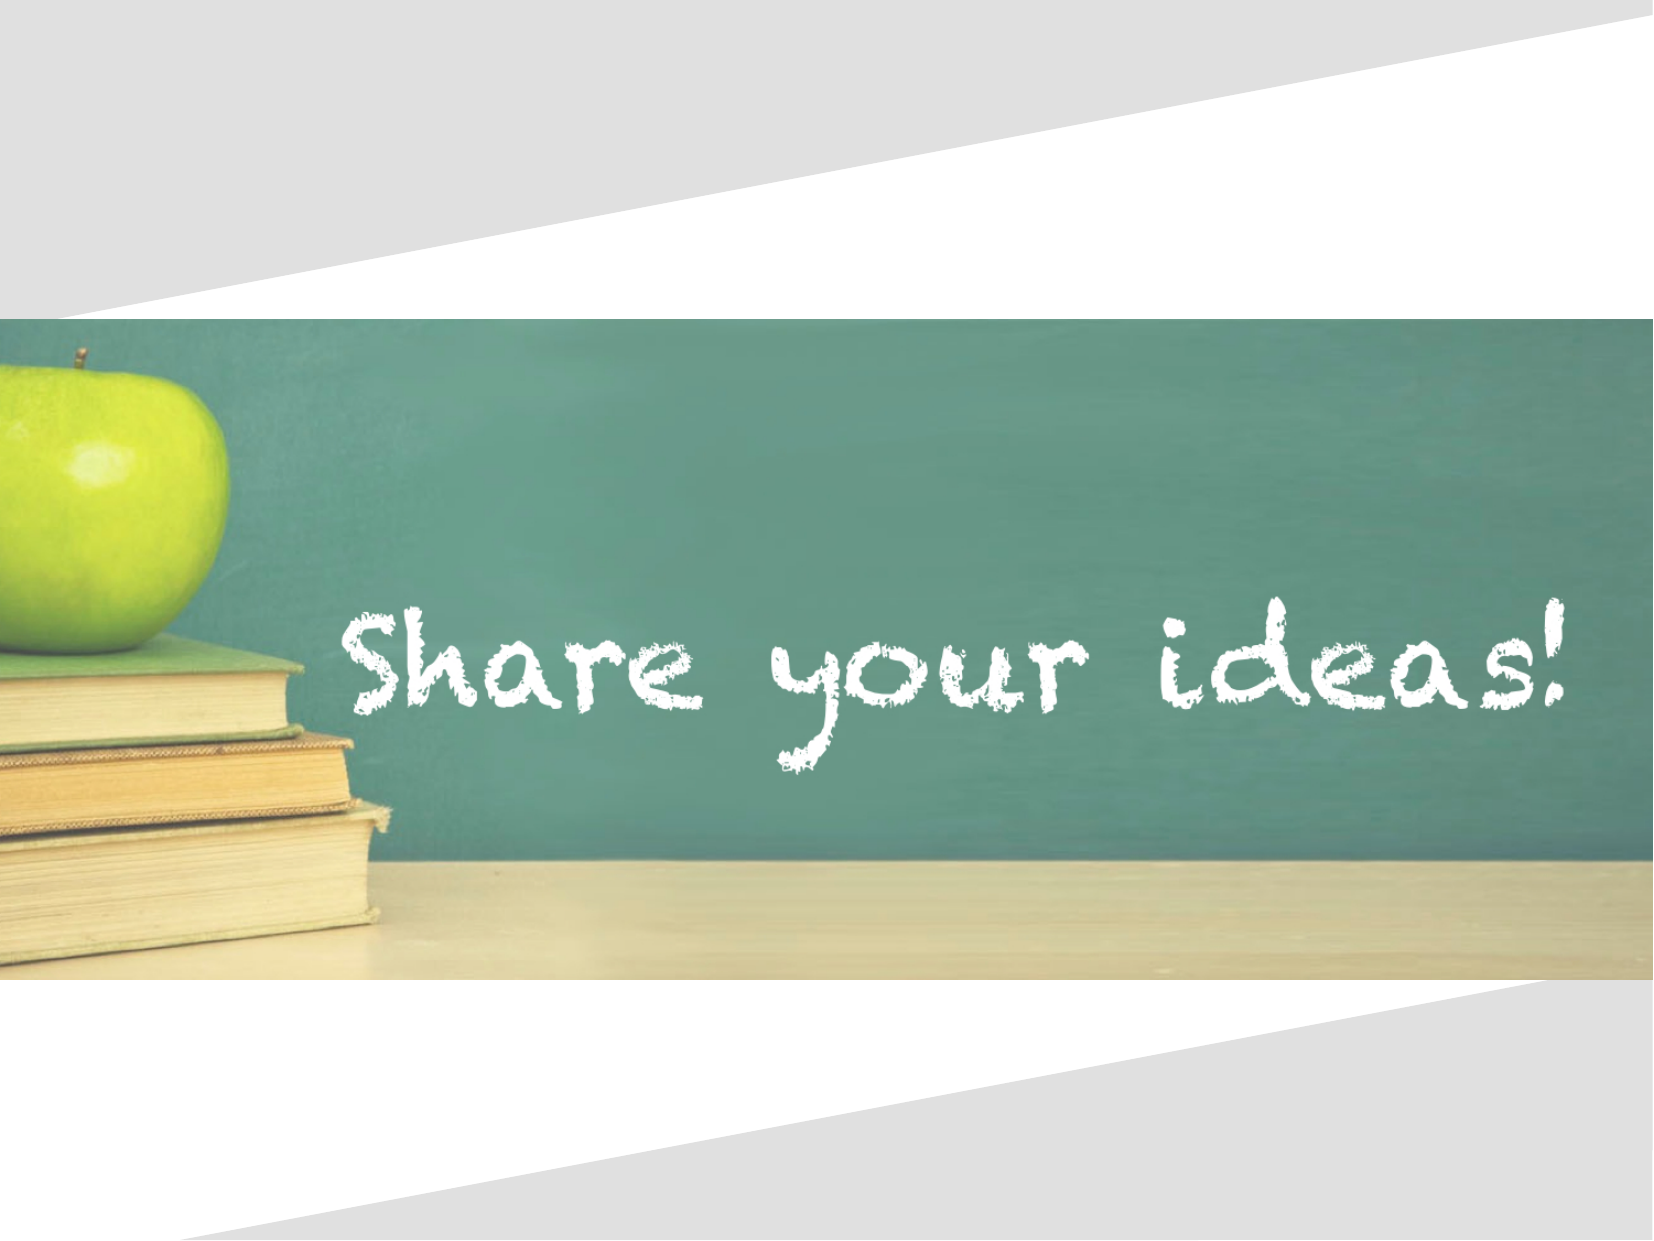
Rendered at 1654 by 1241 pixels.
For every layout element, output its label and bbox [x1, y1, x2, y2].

picture [0, 318, 1654, 981]
